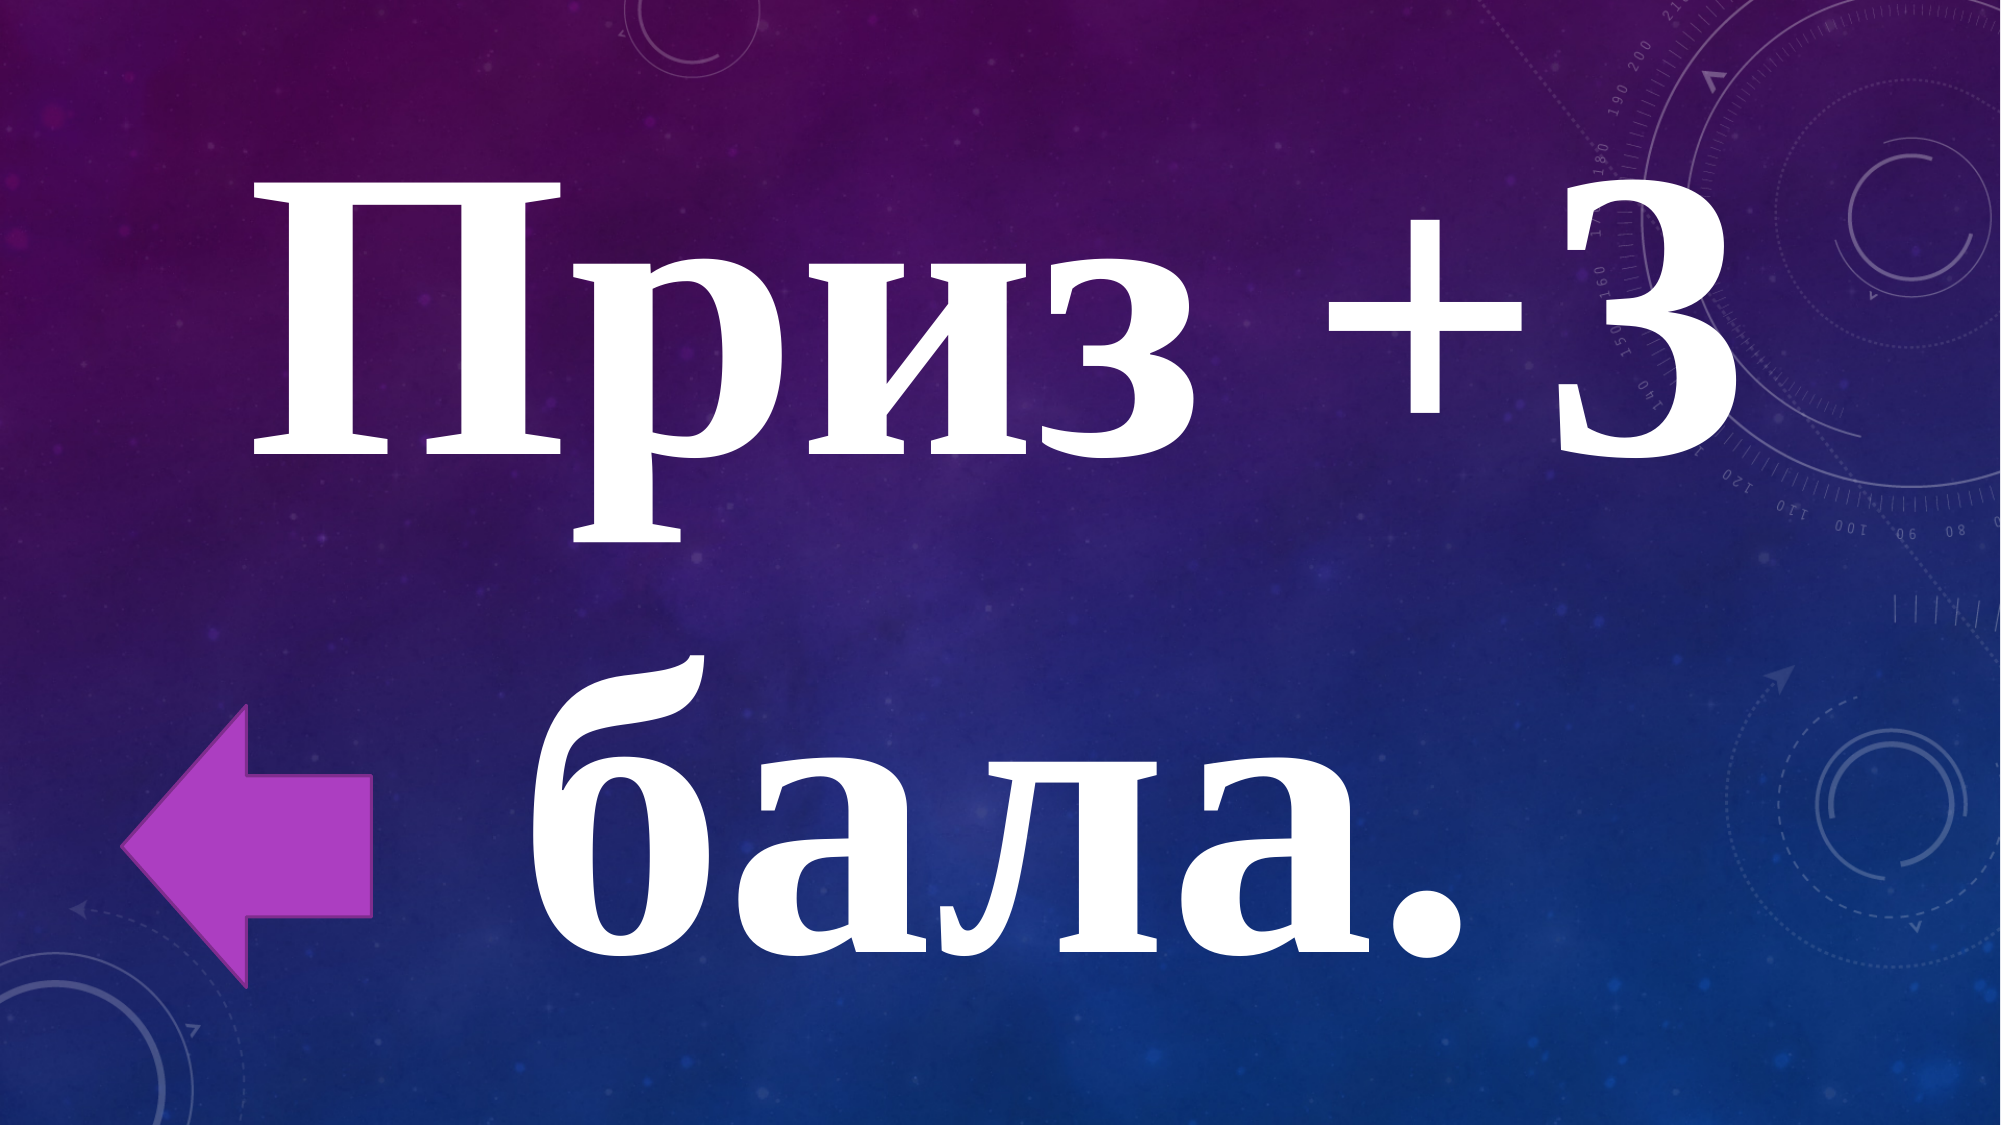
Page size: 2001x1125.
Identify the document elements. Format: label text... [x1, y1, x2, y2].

text_box [120, 703, 373, 989]
picture [0, 0, 2001, 1125]
text_box Приз +3 бала. [18, 32, 1979, 1043]
